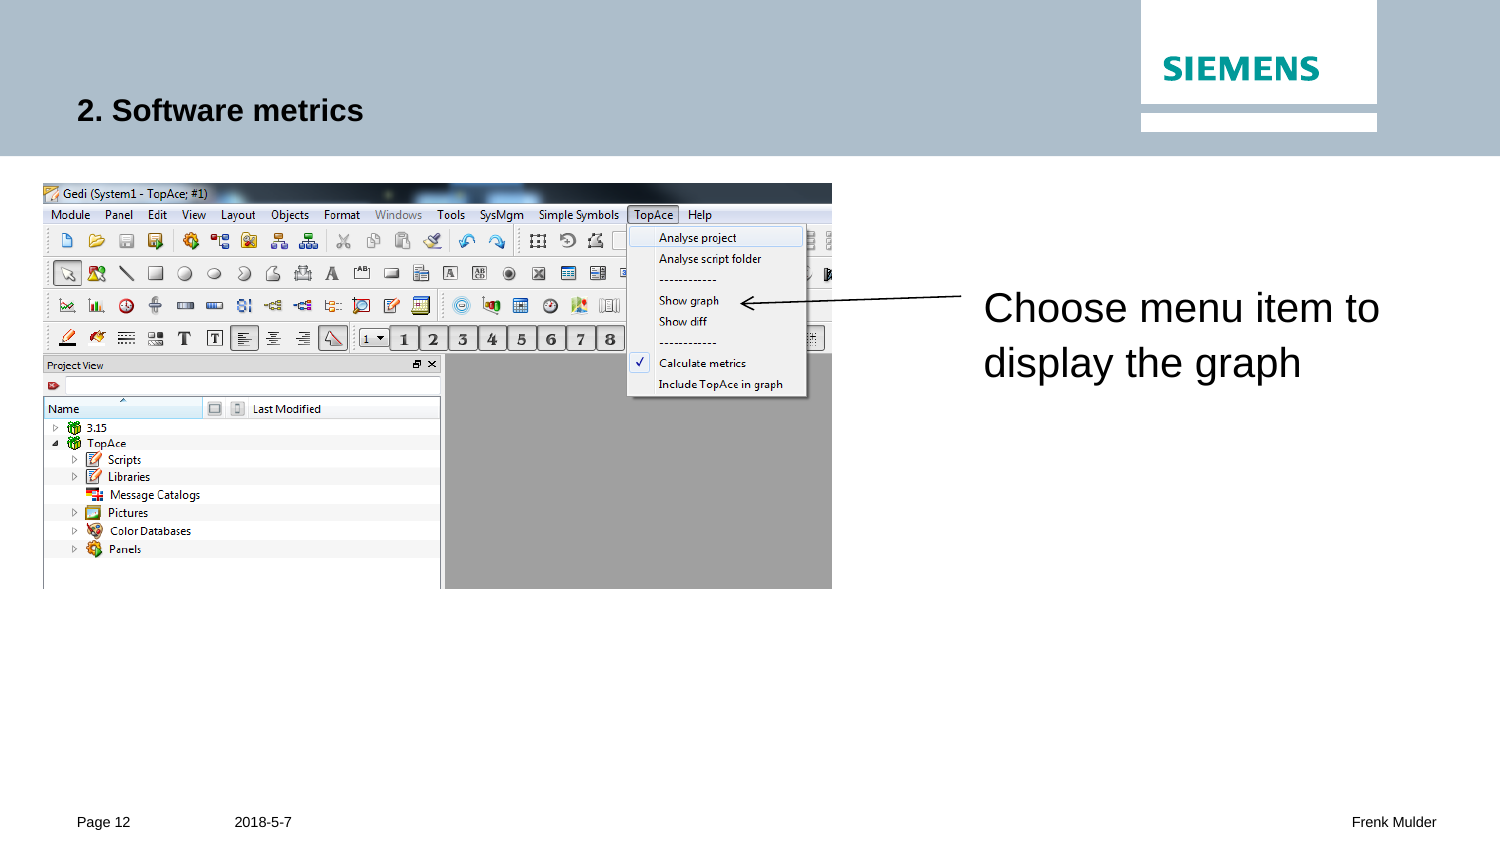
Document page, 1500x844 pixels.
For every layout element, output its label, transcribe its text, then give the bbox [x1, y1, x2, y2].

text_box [739, 296, 962, 304]
picture [42, 183, 832, 589]
title 2. Software metrics [0, 0, 1500, 157]
text_box Choose menu item to display the graph [983, 276, 1409, 387]
